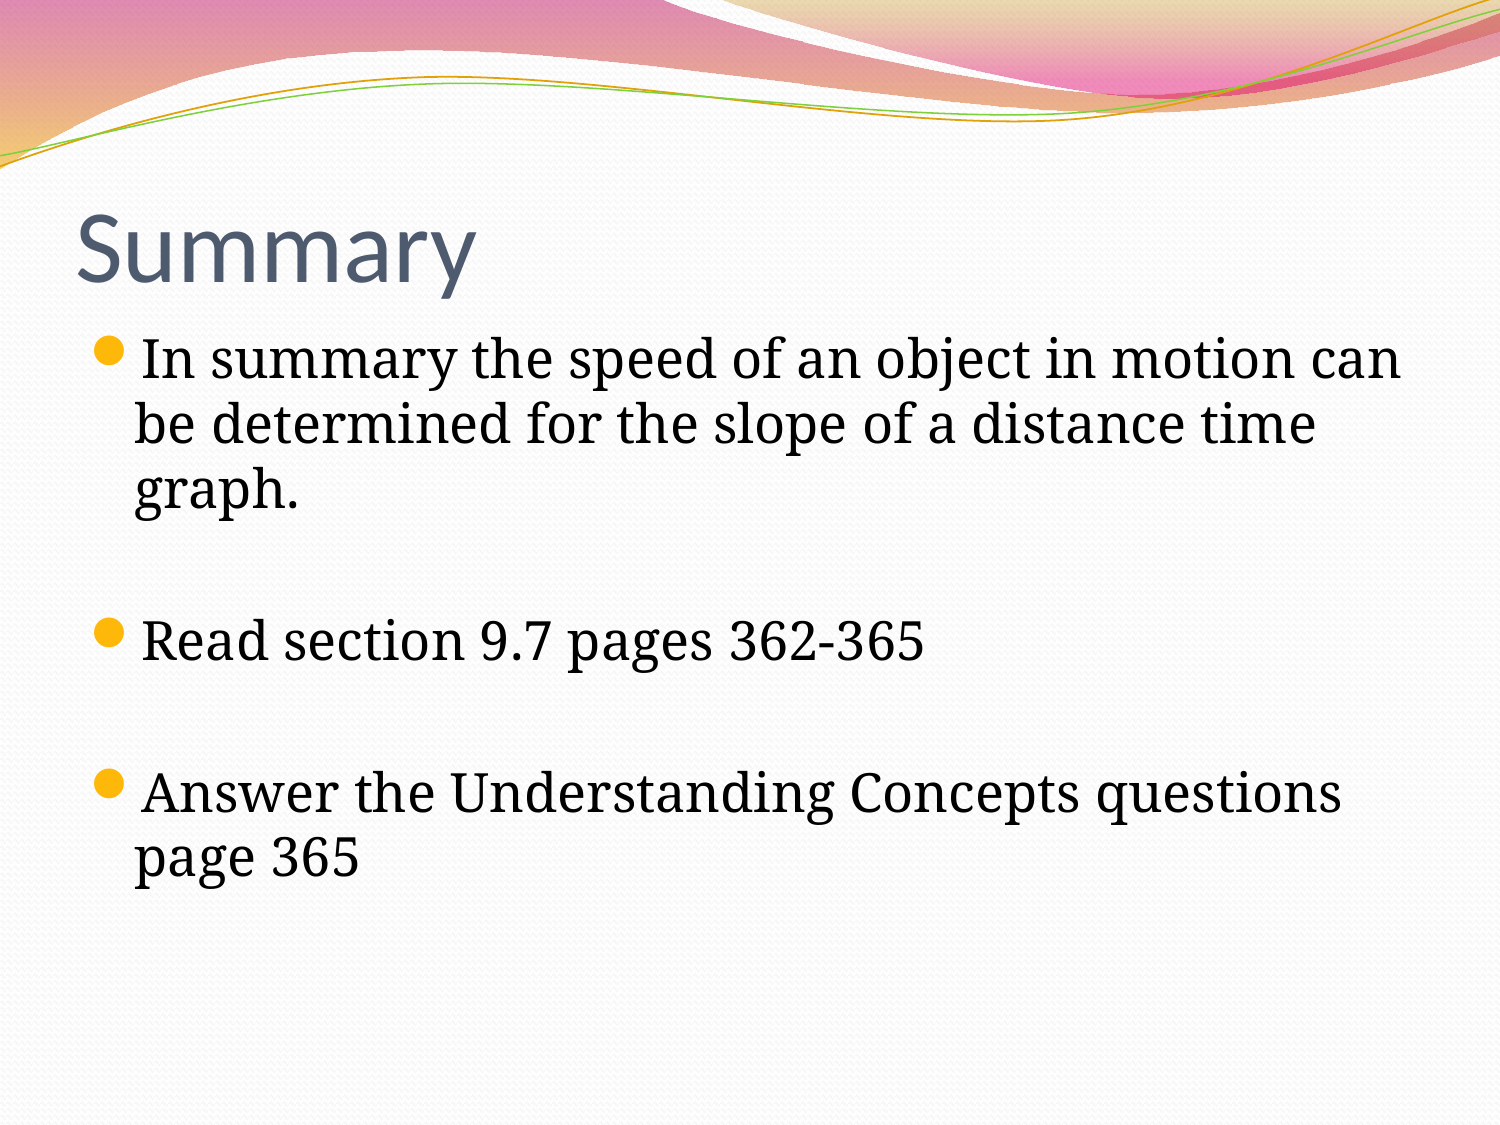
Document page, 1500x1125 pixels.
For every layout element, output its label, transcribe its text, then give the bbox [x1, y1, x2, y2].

title Summary [75, 115, 1425, 303]
list In summary the speed of an object in motion can be determined for the slope of a distance time graph. Read section 9.7 pages 362-365 Answer the Understanding Concepts questions page 365 [75, 317, 1425, 1038]
